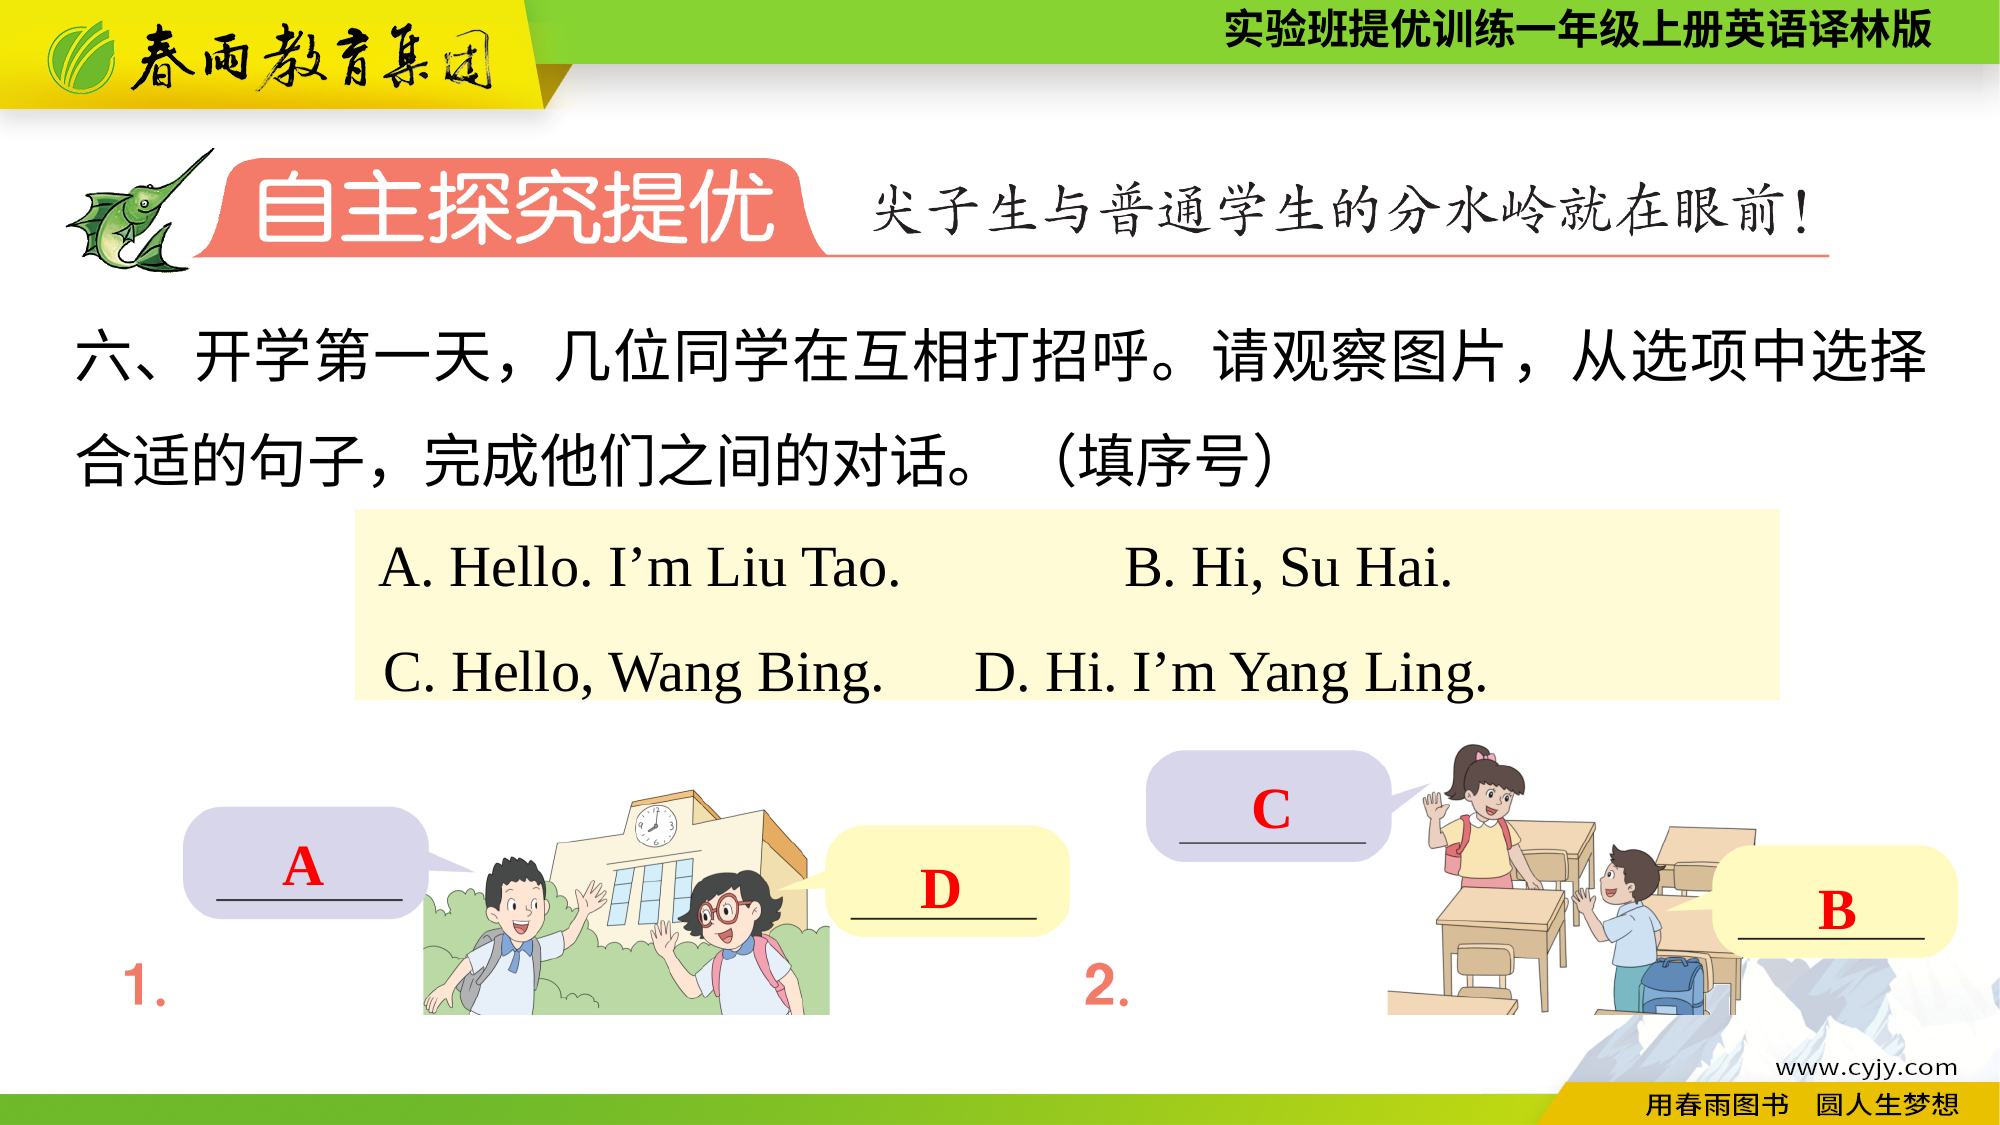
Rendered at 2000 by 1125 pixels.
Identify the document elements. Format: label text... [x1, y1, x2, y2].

picture [0, 0, 2000, 1125]
list 六、开学第一天，几位同学在互相打招呼。请观察图片，从选项中选择合适的句子，完成他们之间的对话。 （填序号） A. Hello. I’m Liu Tao. B. Hi, Su Hai. C. Hello, Wang Bing. D. Hi. I’m Yang Ling. [59, 276, 1944, 716]
